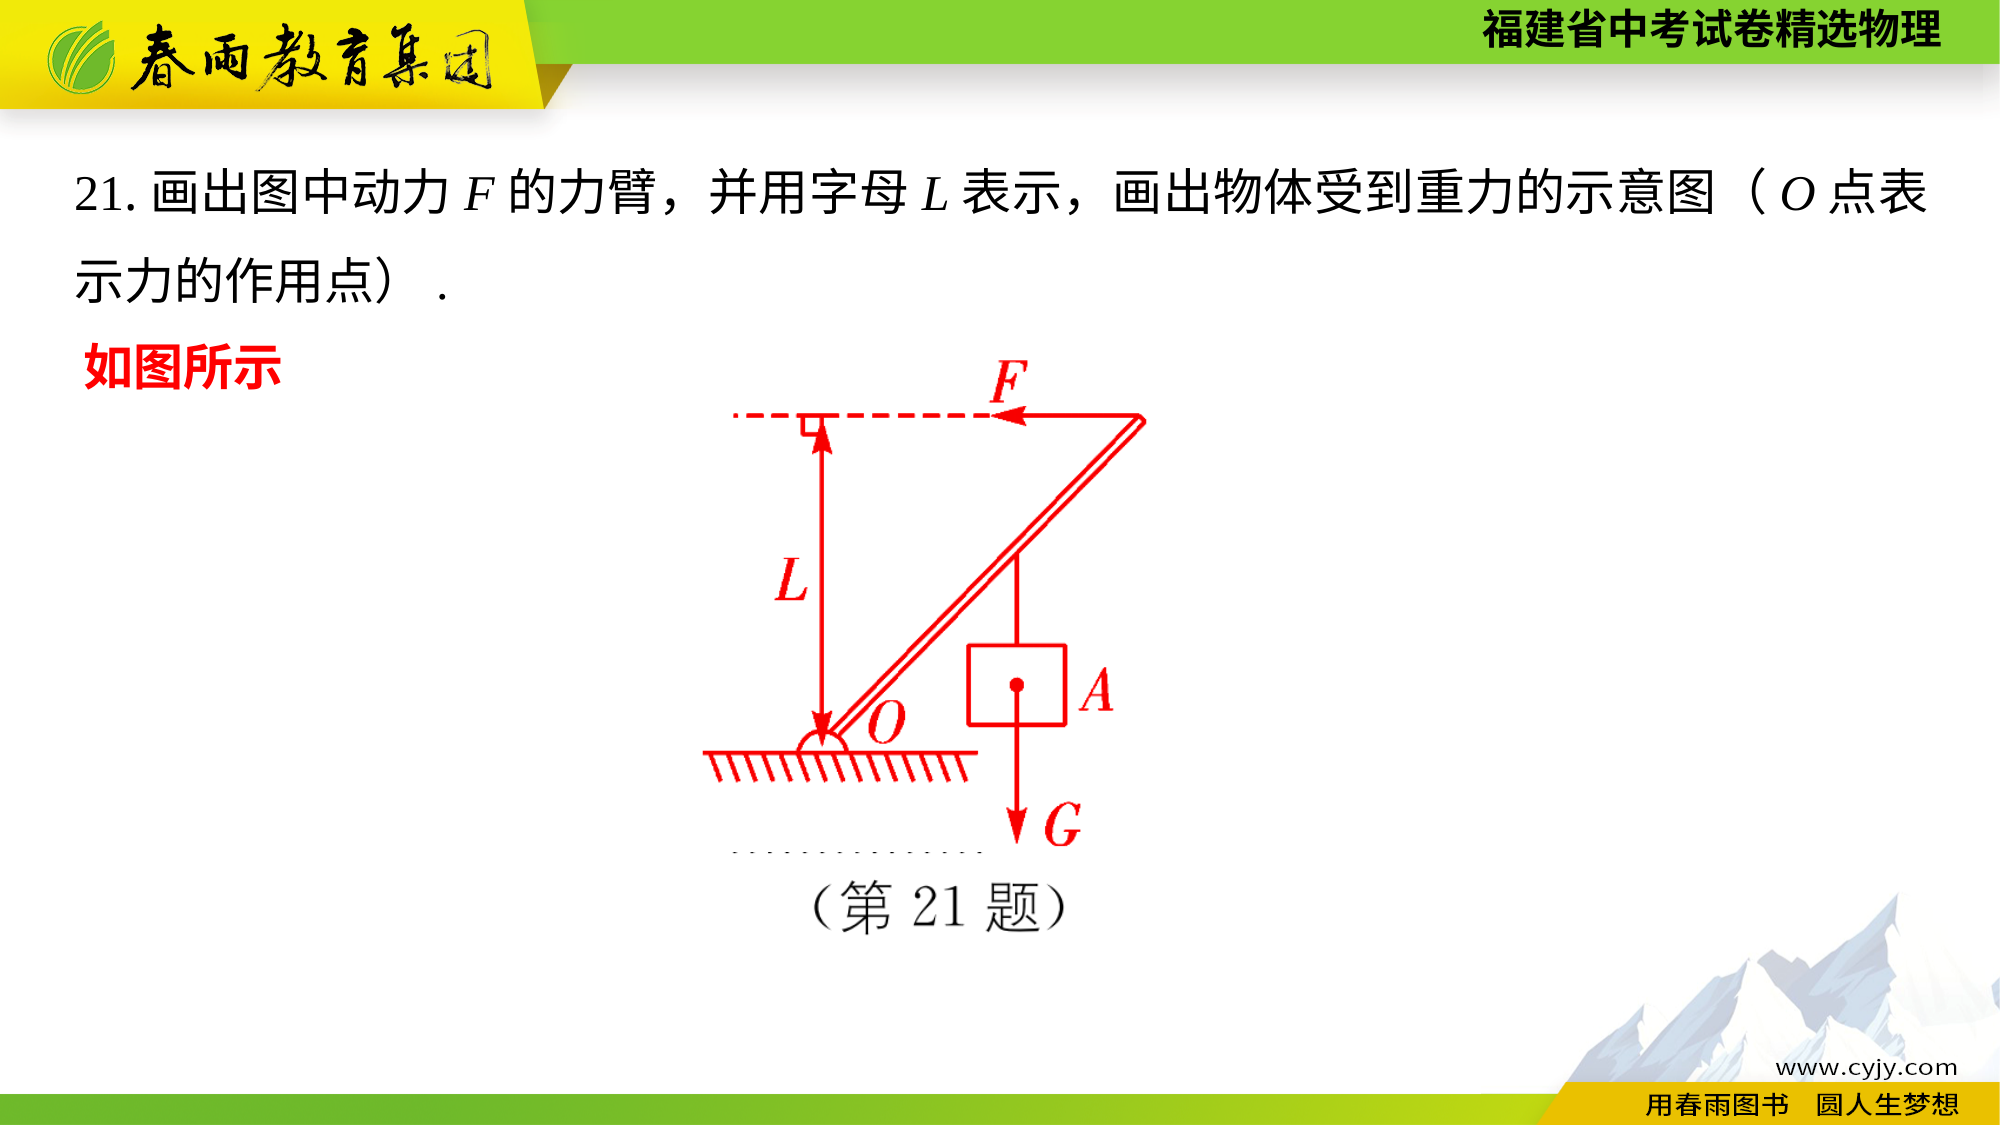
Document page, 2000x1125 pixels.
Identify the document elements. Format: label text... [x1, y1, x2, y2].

picture [0, 0, 2000, 1125]
list 21.画出图中动力F的力臂，并用字母L表示，画出物体受到重力的示意图（O点表示力的作用点）. [59, 122, 1944, 308]
text_box 如图所示 [68, 298, 299, 403]
